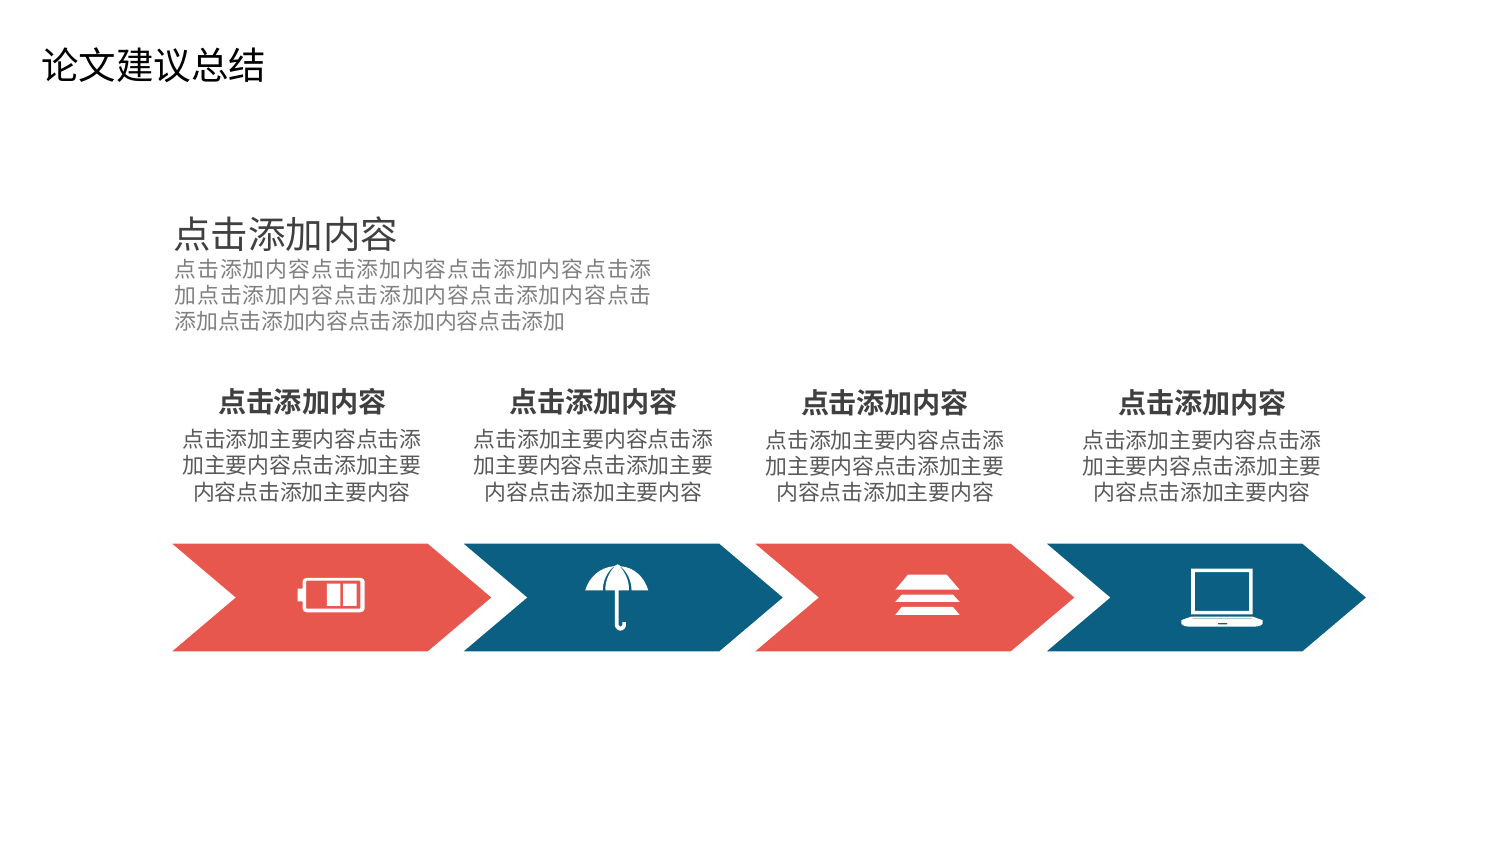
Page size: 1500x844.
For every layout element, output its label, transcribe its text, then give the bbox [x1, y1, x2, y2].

text_box 点击添加内容 [460, 378, 727, 424]
text_box 点击添加主要内容点击添加主要内容点击添加主要内容点击添加主要内容 [752, 425, 1018, 511]
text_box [460, 542, 785, 653]
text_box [785, 542, 1043, 653]
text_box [1043, 542, 1368, 653]
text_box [158, 203, 828, 343]
text_box 点击添加内容 [752, 379, 1018, 425]
text_box 点击添加主要内容点击添加主要内容点击添加主要内容点击添加主要内容 [1069, 425, 1336, 511]
text_box 点击添加主要内容点击添加主要内容点击添加主要内容点击添加主要内容 [169, 424, 435, 511]
text_box 点击添加内容 [169, 379, 435, 424]
text_box 点击添加主要内容点击添加主要内容点击添加主要内容点击添加主要内容 [460, 424, 727, 510]
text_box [169, 542, 460, 653]
text_box 点击添加内容 [1069, 379, 1336, 425]
